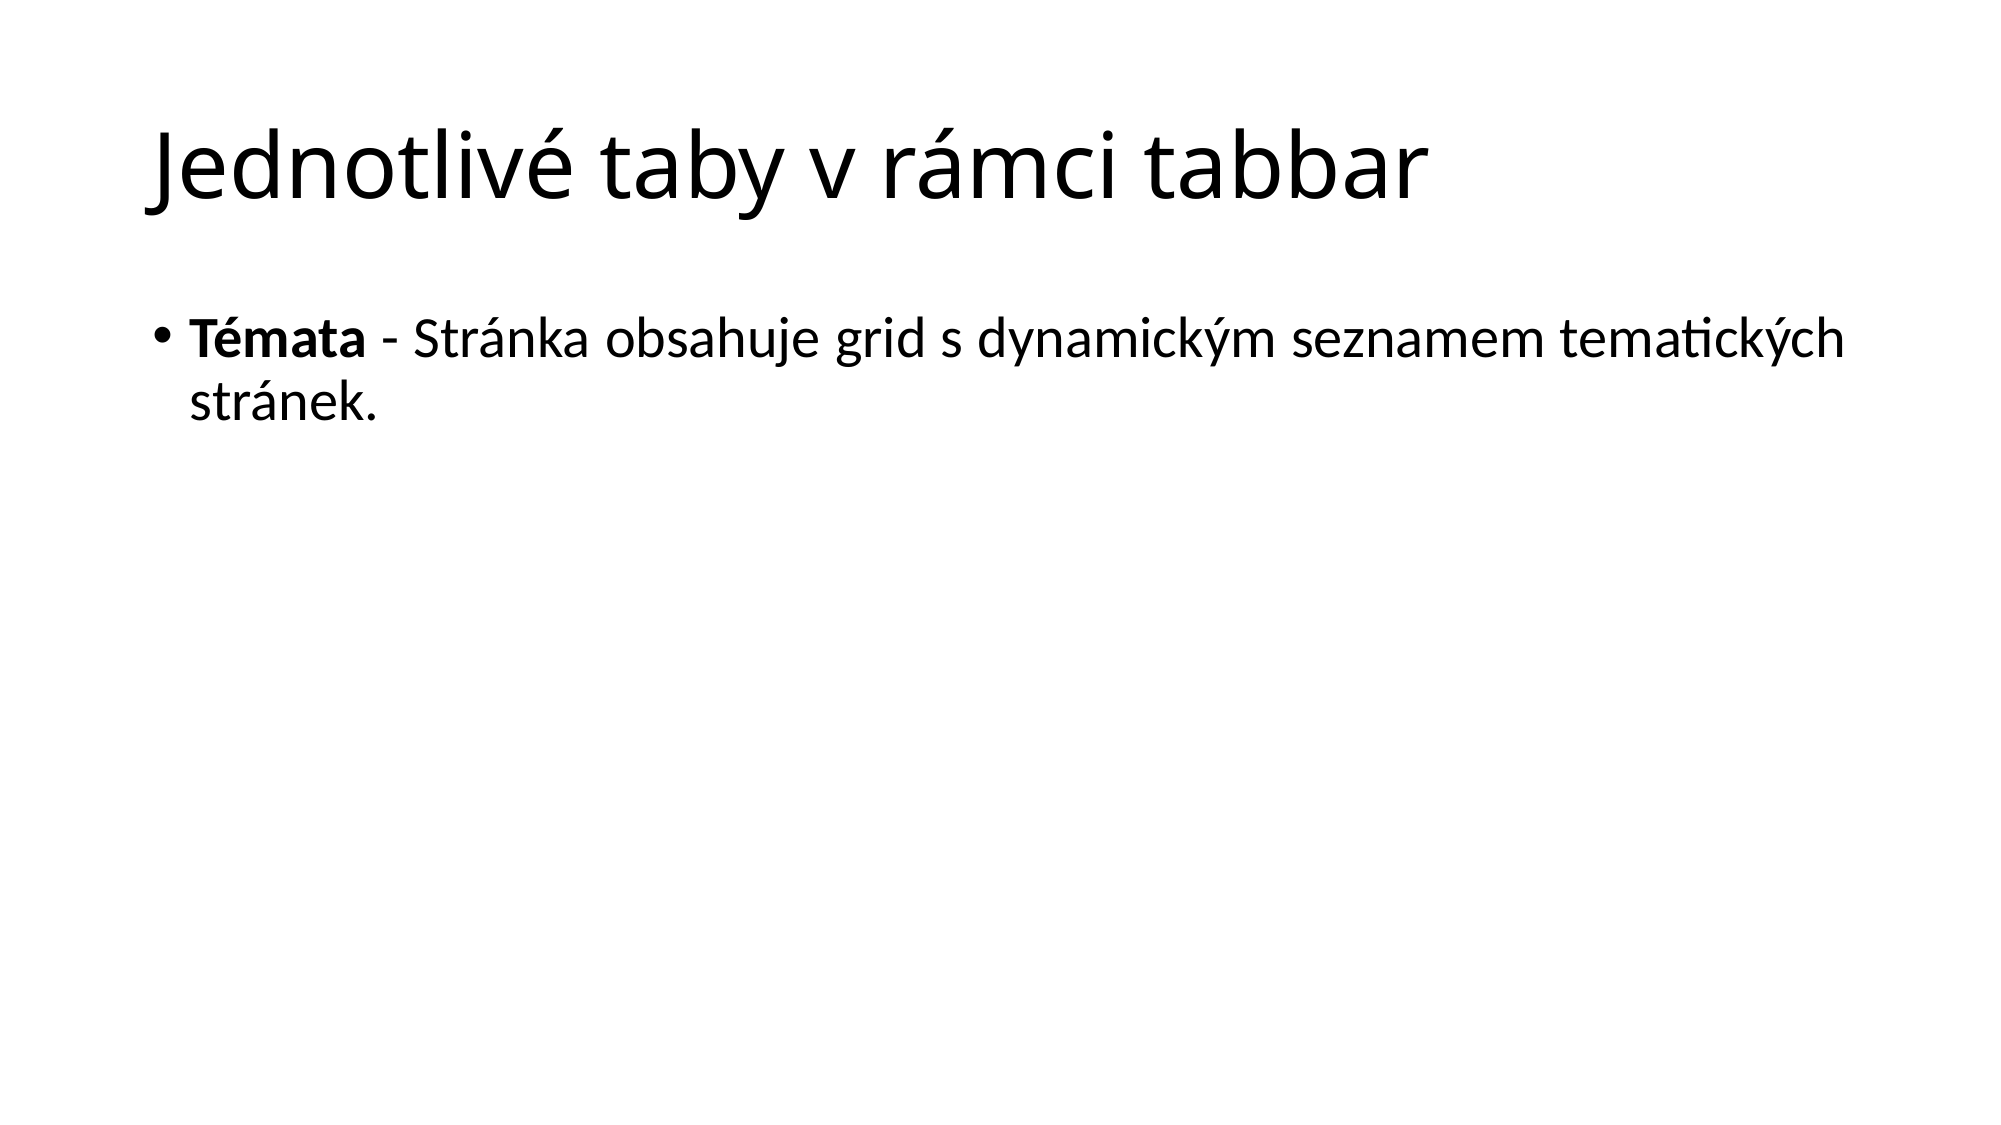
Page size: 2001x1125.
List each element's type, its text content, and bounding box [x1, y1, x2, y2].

title Jednotlivé taby v rámci tabbar [137, 59, 1863, 278]
list Témata - Stránka obsahuje grid s dynamickým seznamem tematických stránek. [137, 299, 1863, 1014]
